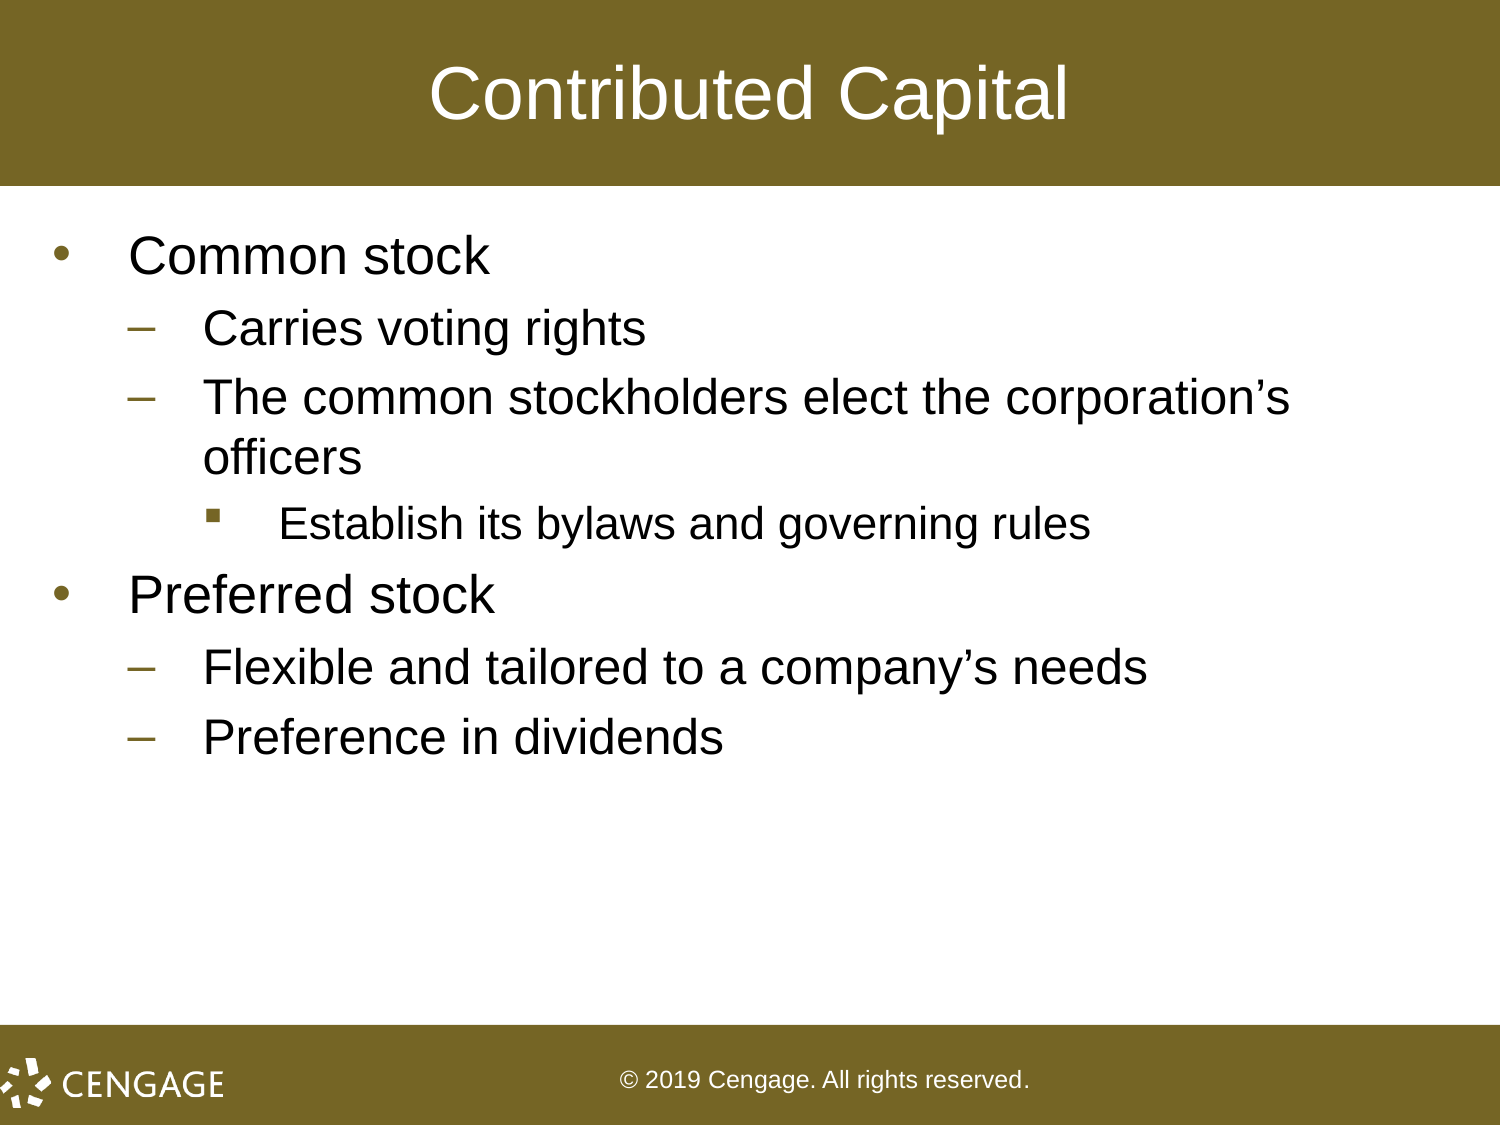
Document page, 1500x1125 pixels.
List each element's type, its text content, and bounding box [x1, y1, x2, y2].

picture [0, 1058, 223, 1108]
title Contributed Capital [7, 4, 1493, 175]
list Common stock Carries voting rights The common stockholders elect the corporation’s officers Establish its bylaws and governing rules Preferred stock Flexible and tailored to a company’s needs Preference in dividends [37, 212, 1475, 996]
